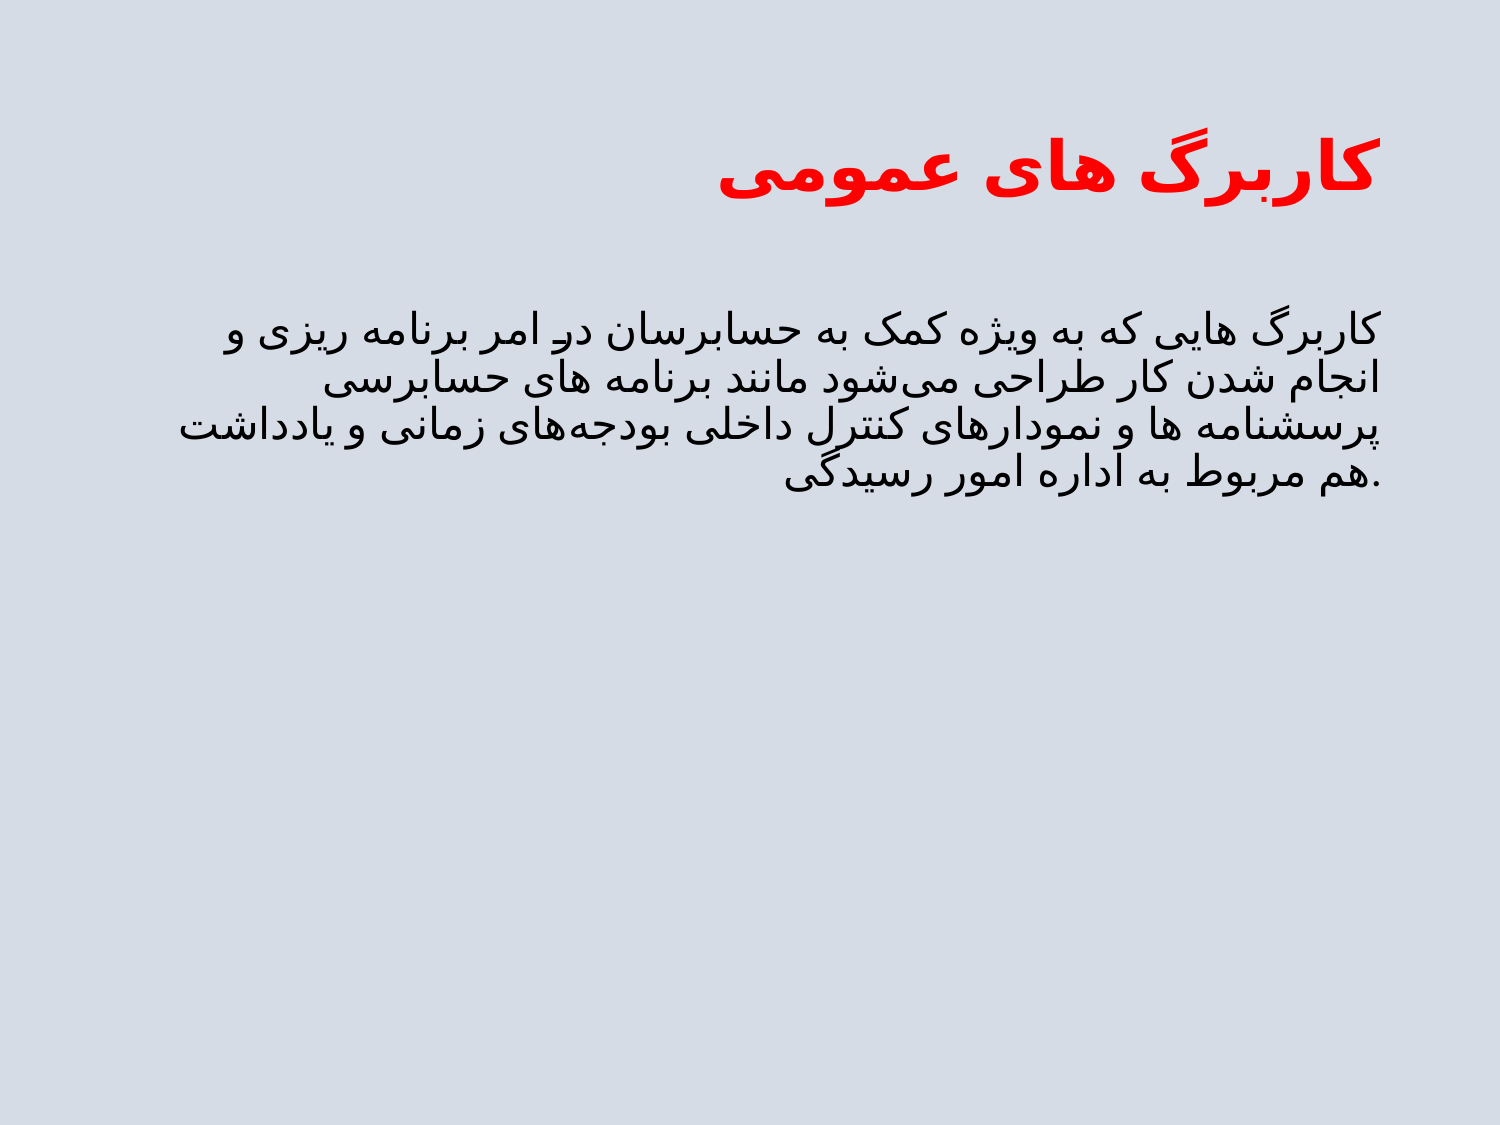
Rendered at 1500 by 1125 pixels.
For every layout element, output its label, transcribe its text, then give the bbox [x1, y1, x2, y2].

list کاربرگ هایی که به ویژه کمک به حسابرسان در امر برنامه ریزی و انجام شدن کار طراحی می‌شود مانند برنامه های حسابرسی پرسشنامه ها و نمودارهای کنترل داخلی بودجه‌های زمانی و یادداشت هم مربوط به اداره امور رسیدگی. [103, 299, 1397, 1014]
title کاربرگ های عمومی [103, 59, 1397, 278]
